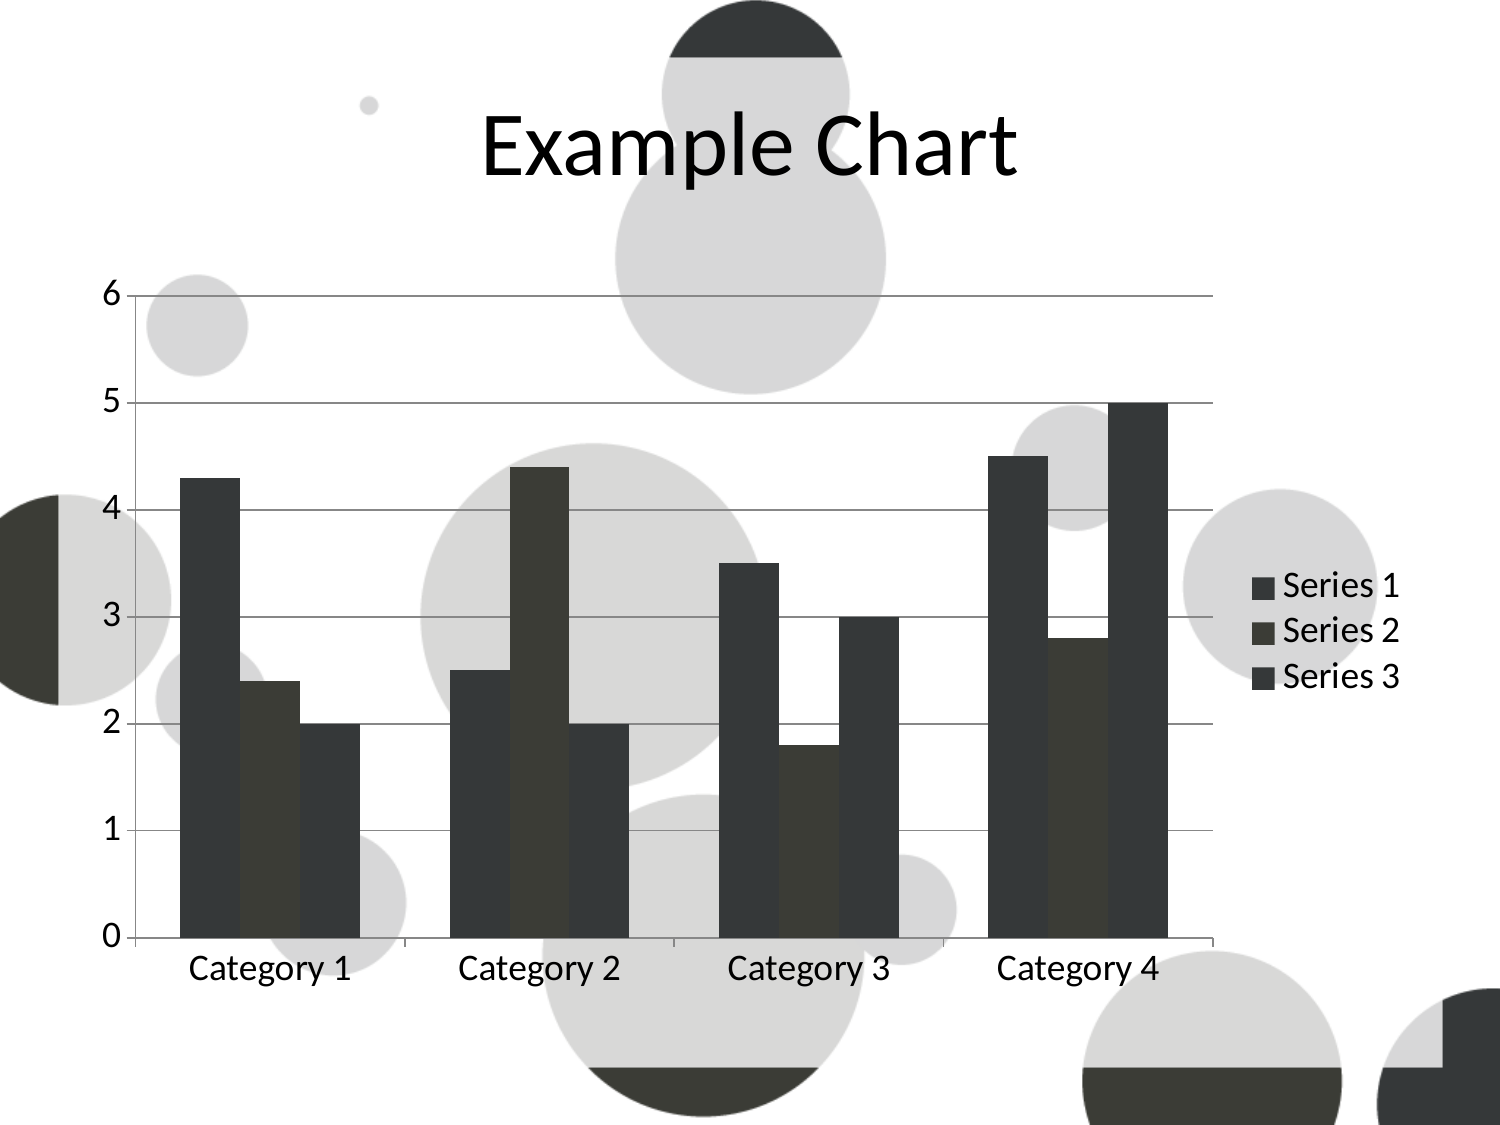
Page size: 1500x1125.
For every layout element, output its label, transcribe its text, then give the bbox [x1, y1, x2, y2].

title Example Chart [75, 45, 1425, 233]
chart [74, 262, 1426, 1006]
picture [0, 0, 1500, 1125]
